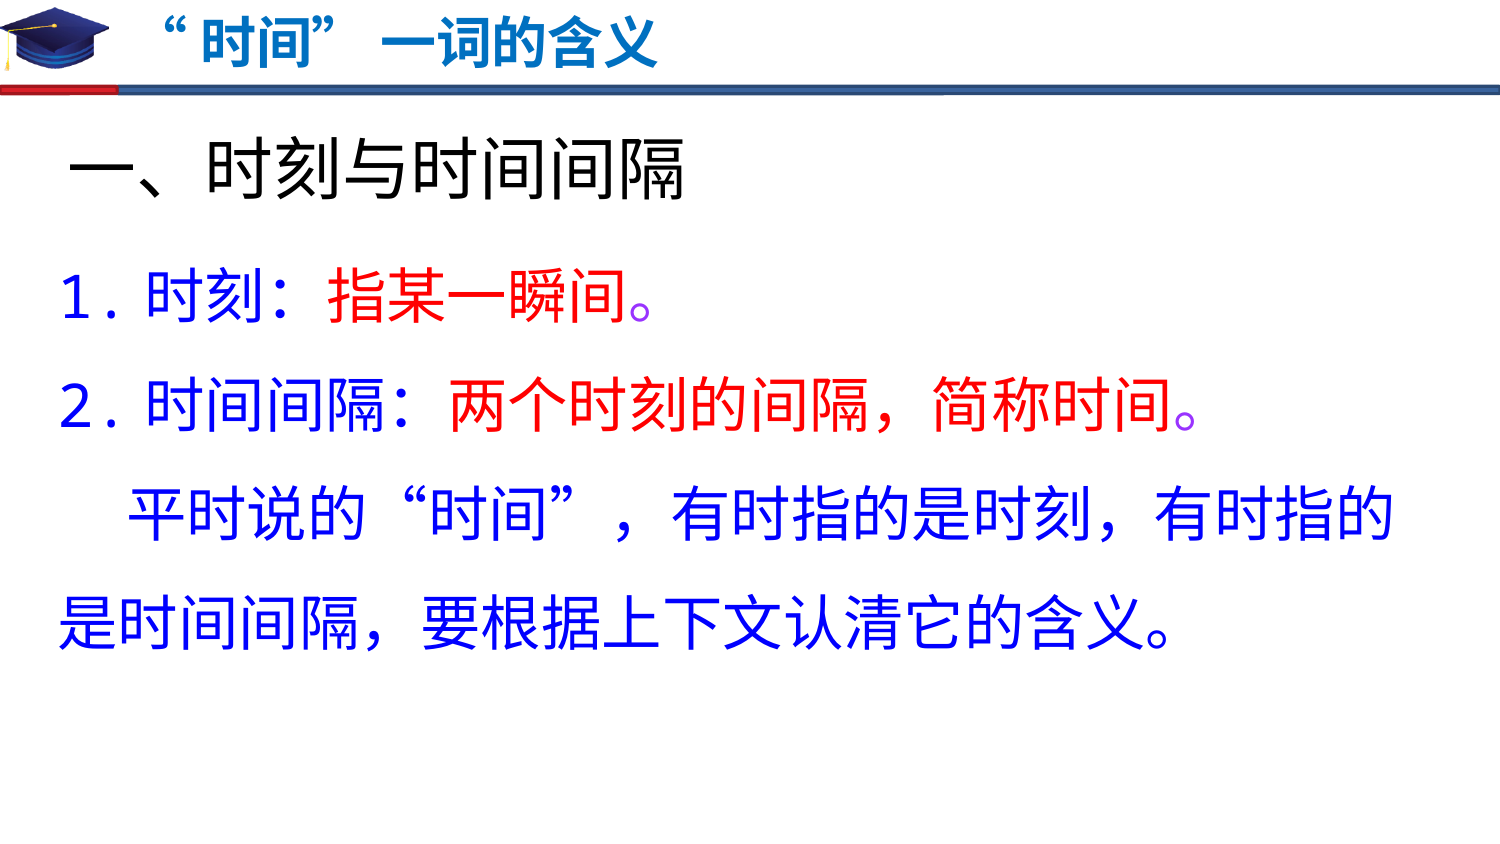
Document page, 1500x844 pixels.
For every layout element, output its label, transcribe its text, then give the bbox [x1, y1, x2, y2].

text_box 1.时刻：指某一瞬间。 2.时间间隔：两个时刻的间隔，简称时间。 平时说的“时间”，有时指的是时刻，有时指的是时间间隔，要根据上下文认清它的含义。 [39, 213, 1465, 666]
title “时间” 一词的含义 [117, 0, 1442, 82]
text_box 一、时刻与时间间隔 [0, 117, 777, 218]
text_box [117, 84, 1500, 96]
text_box [0, 84, 119, 96]
picture [0, 7, 109, 71]
